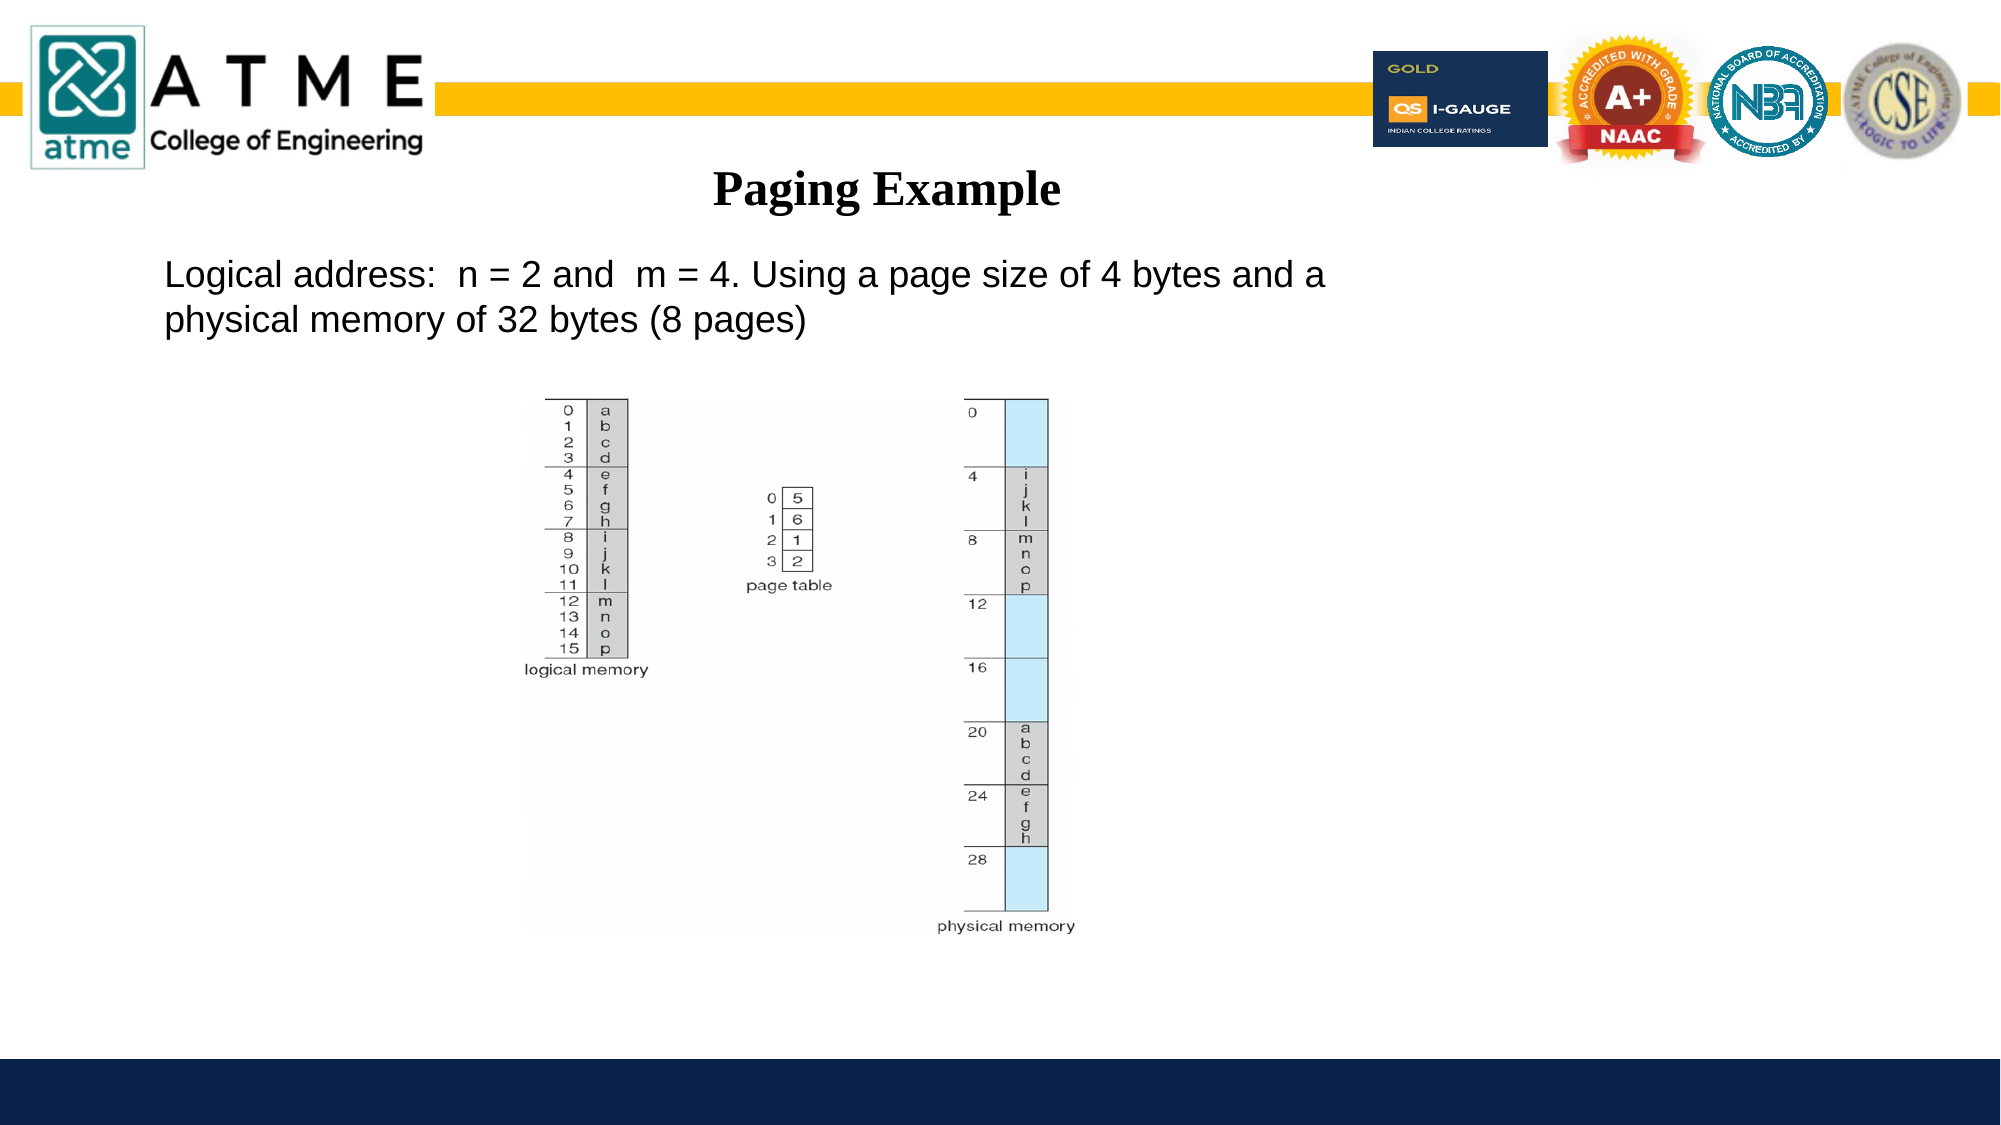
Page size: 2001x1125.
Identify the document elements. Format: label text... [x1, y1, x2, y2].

picture [518, 398, 1075, 936]
picture [1373, 20, 1828, 148]
list Logical address: n = 2 and m = 4. Using a page size of 4 bytes and a physical memory of 32 bytes (8 pages) [149, 242, 1398, 1034]
picture [0, 1059, 2001, 1125]
title Paging Example [698, 148, 2000, 243]
picture [1840, 26, 1968, 148]
picture [22, 15, 435, 178]
